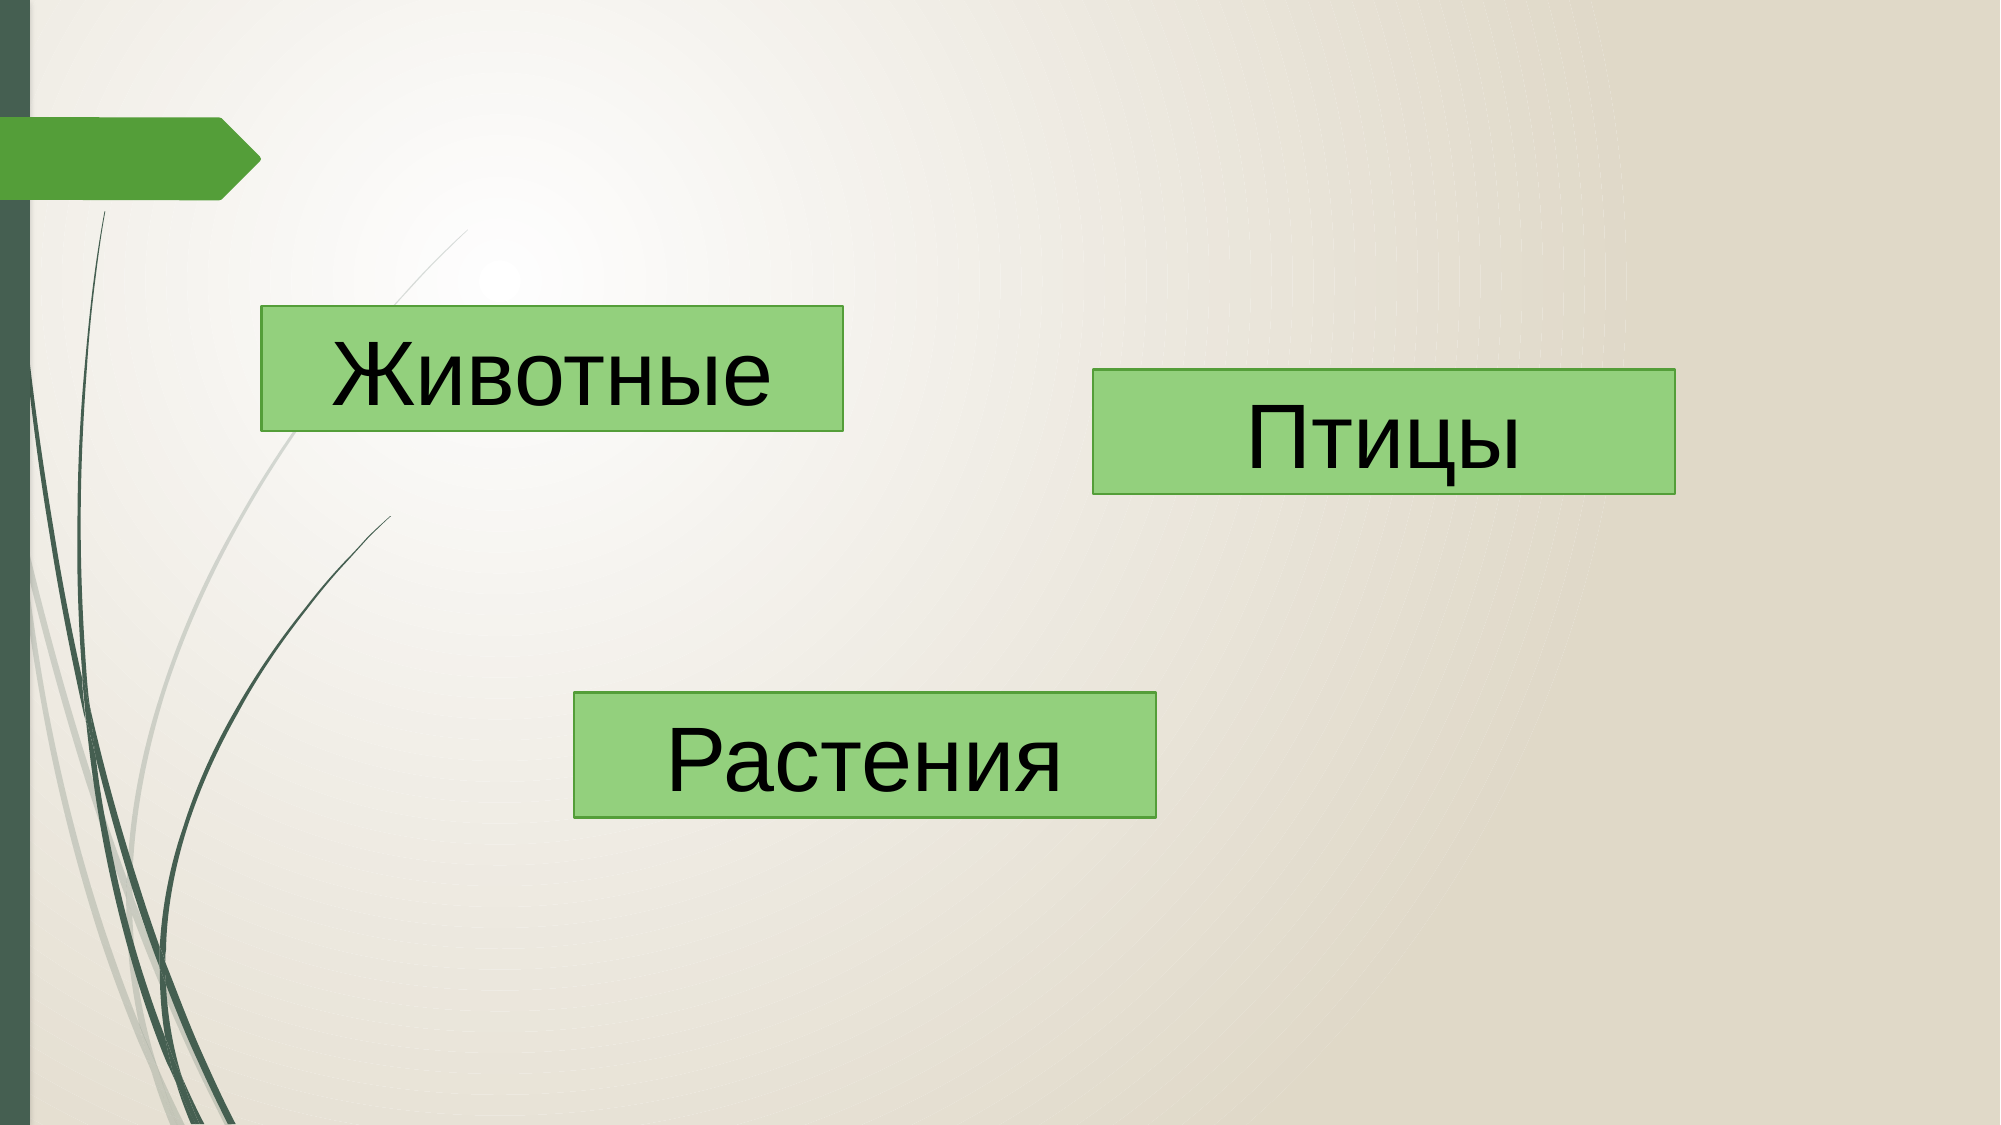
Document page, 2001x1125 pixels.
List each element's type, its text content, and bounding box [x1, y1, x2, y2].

text_box Животные [260, 305, 844, 432]
text_box Птицы [1092, 368, 1676, 495]
text_box Растения [573, 691, 1157, 819]
